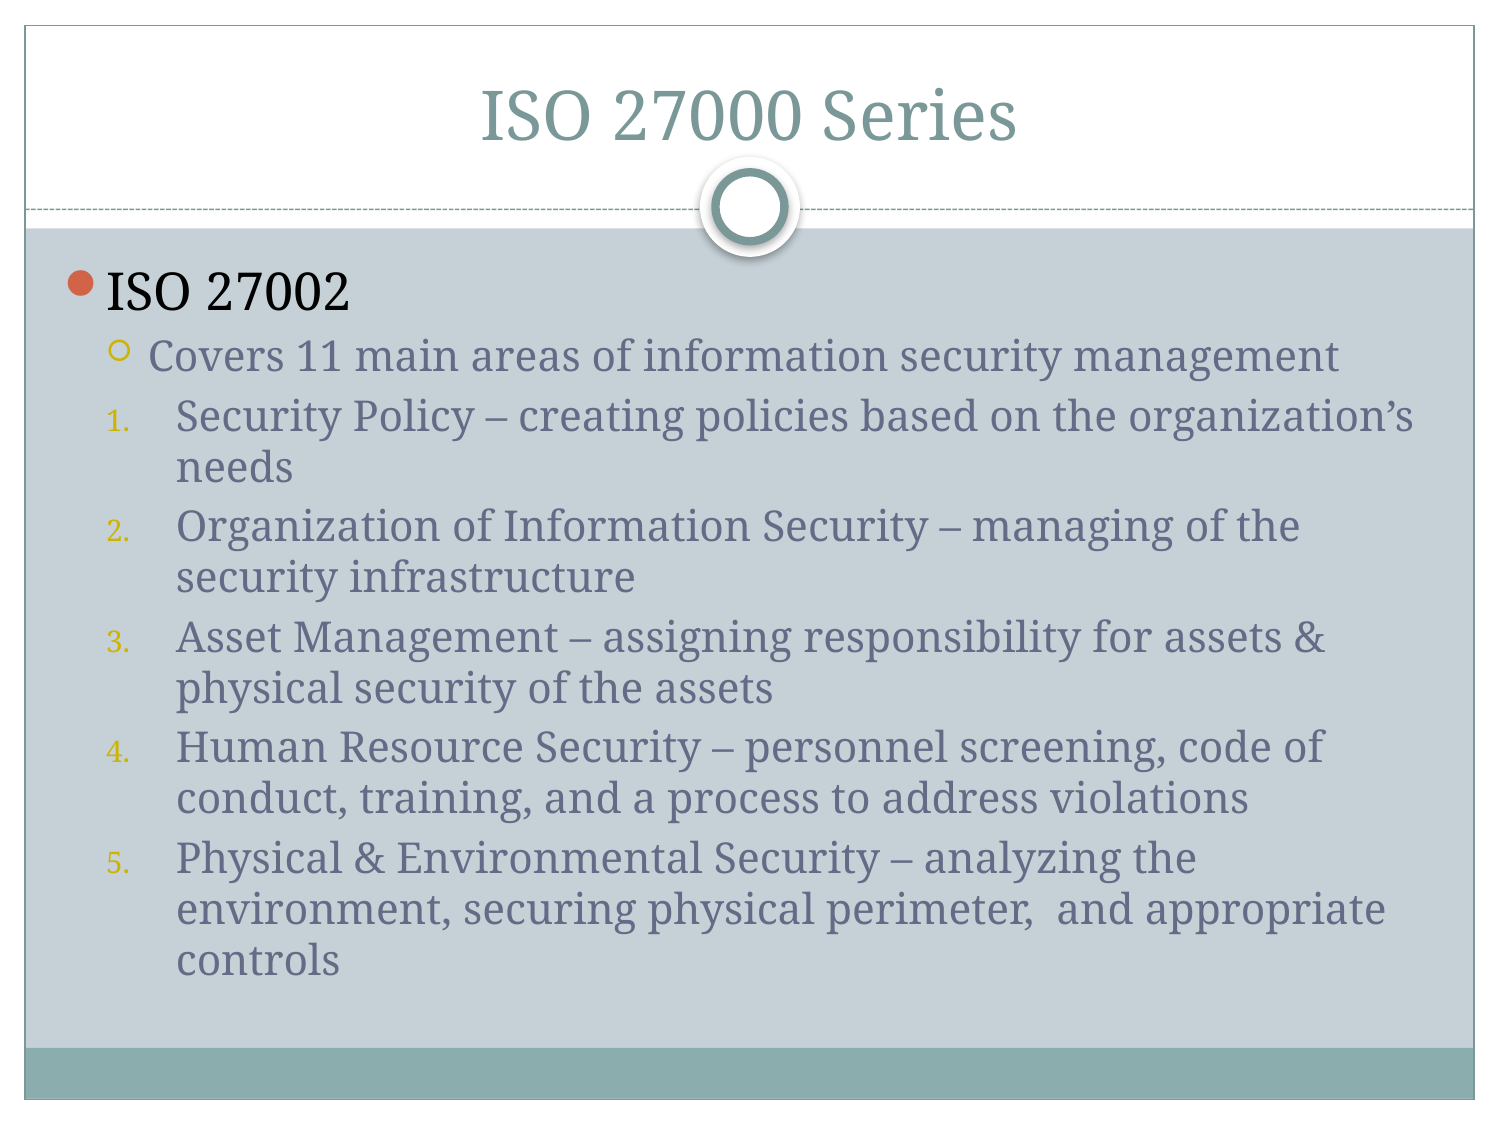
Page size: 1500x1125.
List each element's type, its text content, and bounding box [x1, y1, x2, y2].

list ISO 27002 Covers 11 main areas of information security management Security Policy – creating policies based on the organization’s needs Organization of Information Security – managing of the security infrastructure Asset Management – assigning responsibility for assets & physical security of the assets Human Resource Security – personnel screening, code of conduct, training, and a process to address violations Physical & Environmental Security – analyzing the environment, securing physical perimeter, and appropriate controls [49, 250, 1445, 1001]
title ISO 27000 Series [49, 37, 1450, 162]
